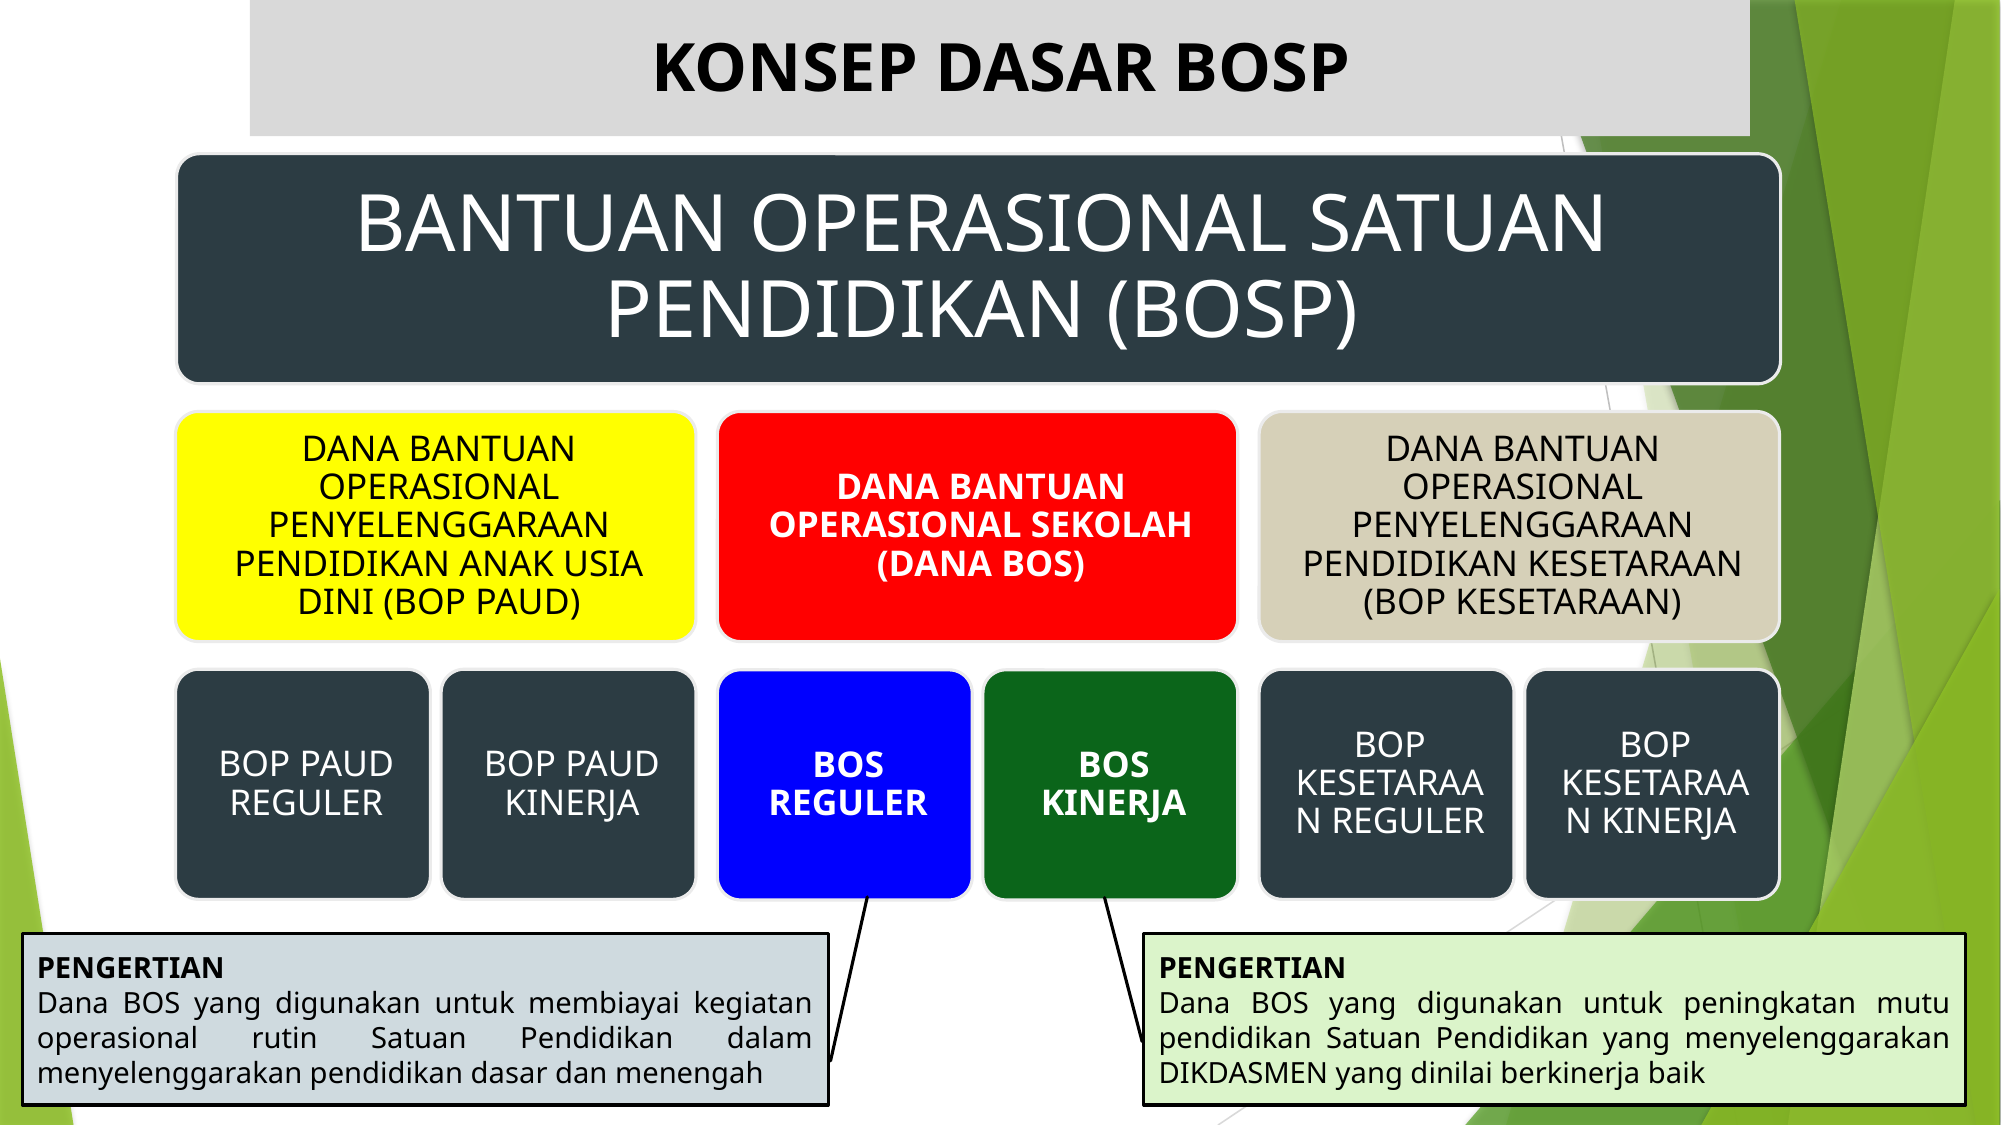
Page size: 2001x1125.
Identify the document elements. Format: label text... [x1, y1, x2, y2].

text_box [248, 0, 1751, 138]
text_box PENGERTIAN Dana BOS yang digunakan untuk peningkatan mutu pendidikan Satuan Pendidikan yang menyelenggarakan DIKDASMEN yang dinilai berkinerja baik [1106, 912, 1967, 1107]
text_box PENGERTIAN Dana BOS yang digunakan untuk membiayai kegiatan operasional rutin Satuan Pendidikan dalam menyelenggarakan pendidikan dasar dan menengah [21, 912, 866, 1107]
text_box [174, 152, 1781, 901]
text_box KONSEP DASAR BOSP [252, 17, 1750, 113]
